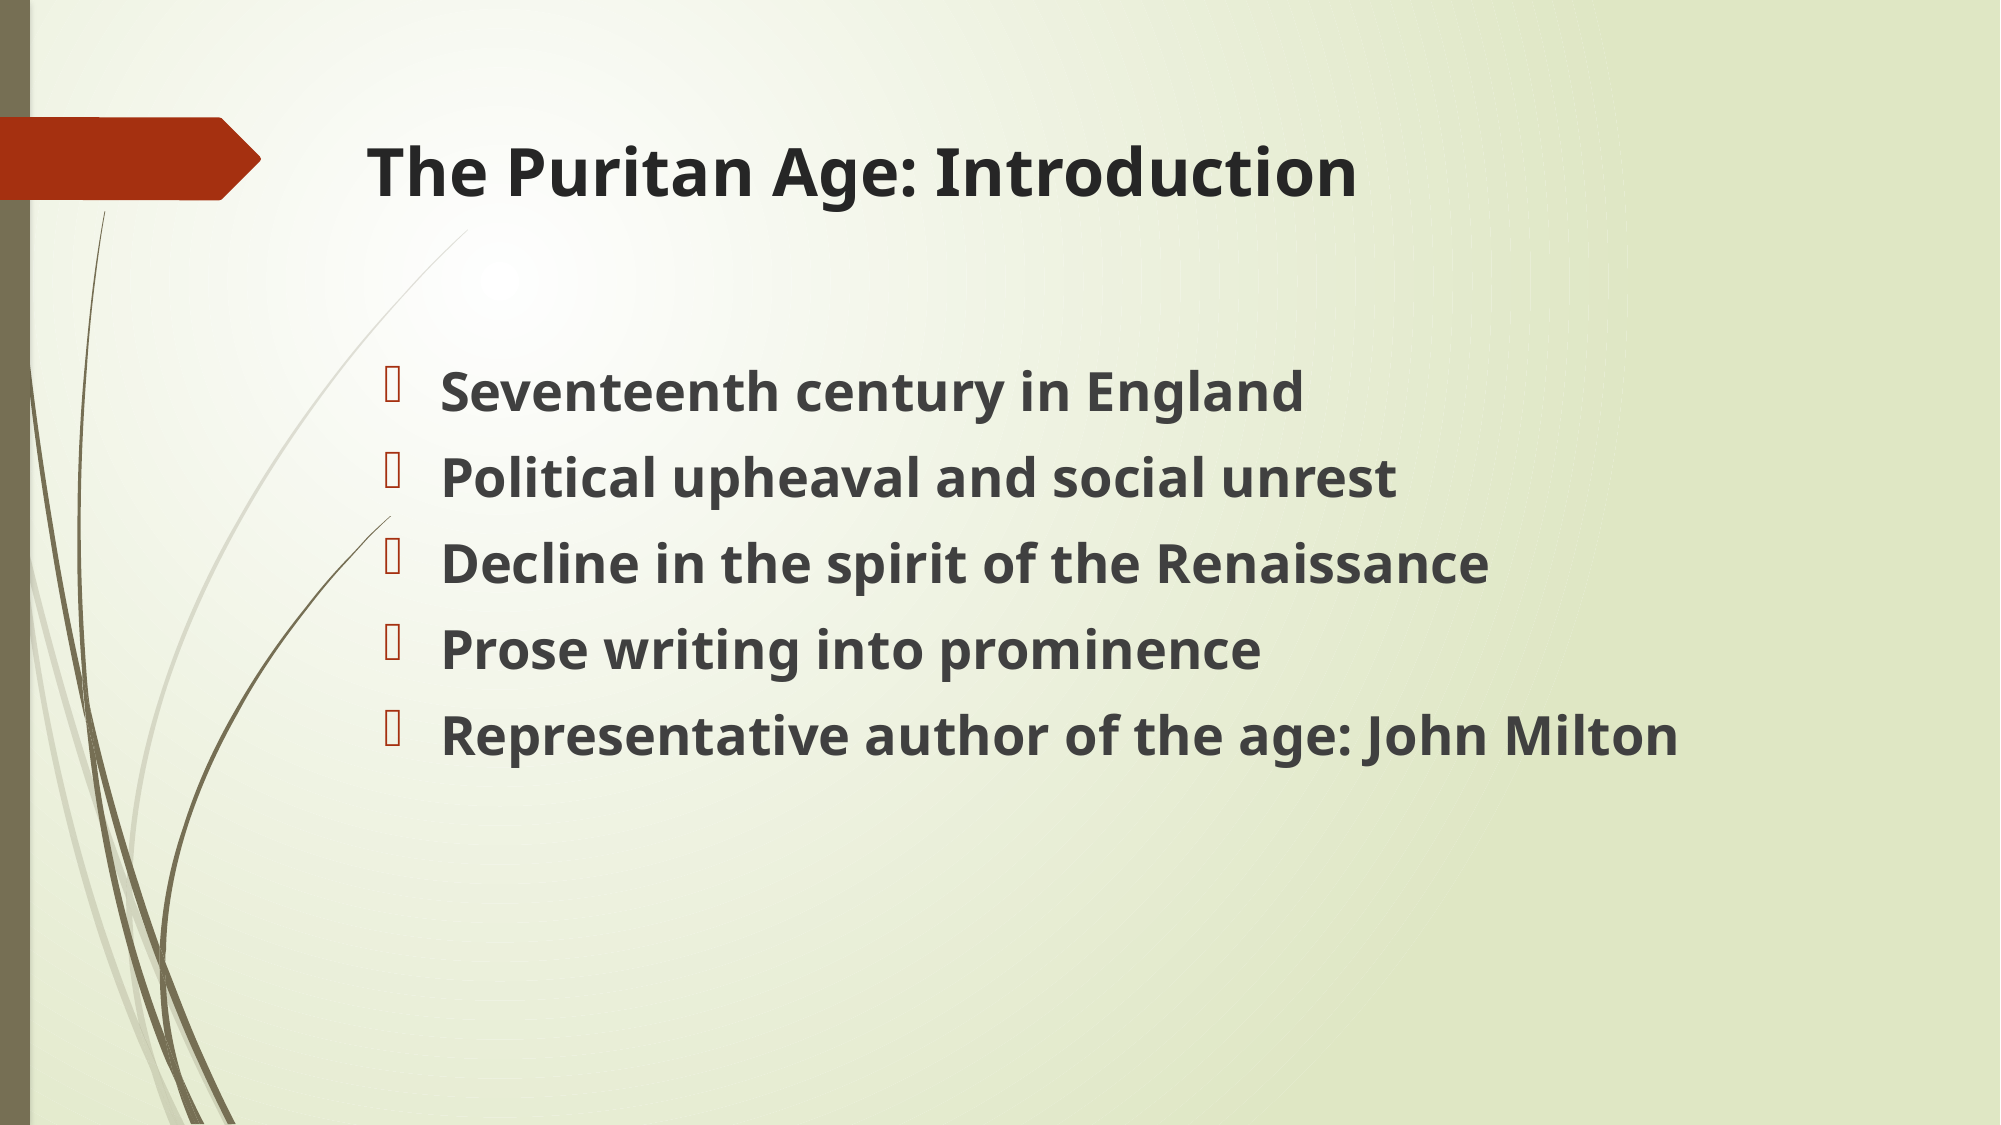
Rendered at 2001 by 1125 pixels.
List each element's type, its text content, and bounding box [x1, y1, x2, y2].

title The Puritan Age: Introduction [351, 122, 1814, 333]
list Seventeenth century in England Political upheaval and social unrest Decline in the spirit of the Renaissance Prose writing into prominence Representative author of the age: John Milton [368, 350, 1892, 970]
